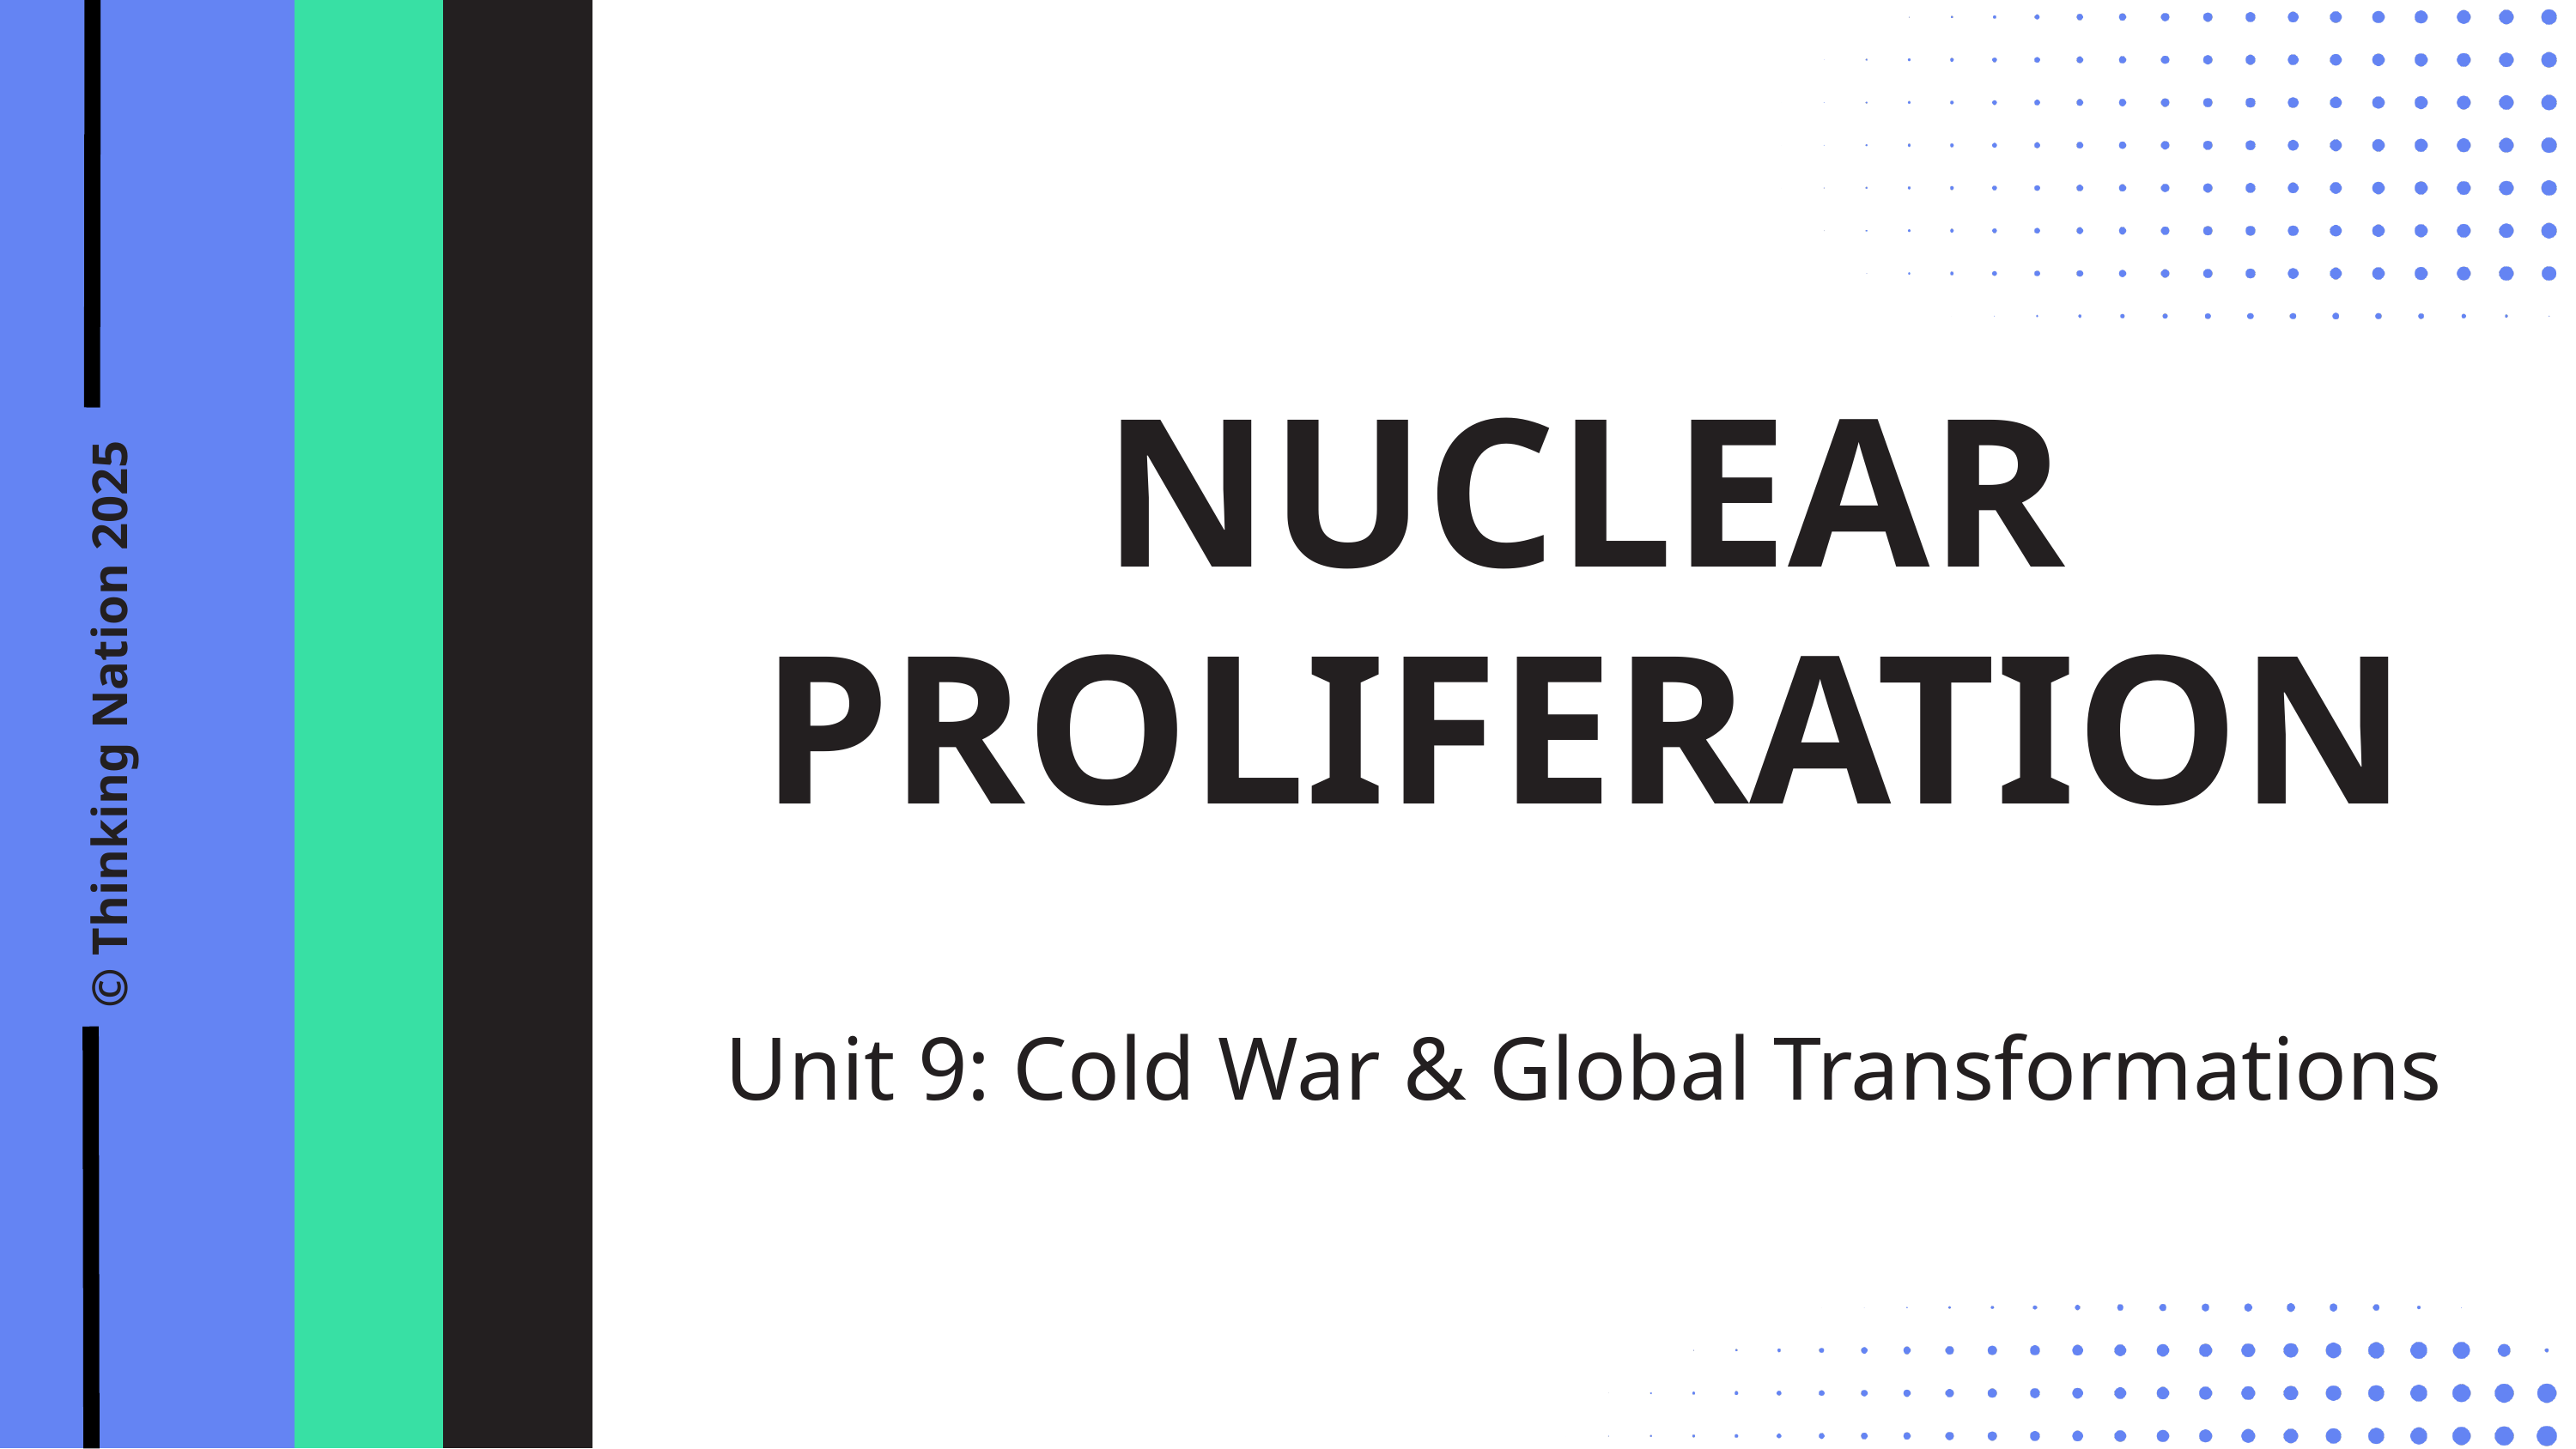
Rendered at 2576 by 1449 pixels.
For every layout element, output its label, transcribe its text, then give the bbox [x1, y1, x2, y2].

text_box NUCLEAR PROLIFERATION [599, 378, 2576, 852]
text_box [1565, 1303, 2576, 1449]
text_box [1781, 0, 2576, 319]
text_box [0, 0, 593, 1449]
text_box Unit 9: Cold War & Global Transformations [695, 972, 2474, 1118]
